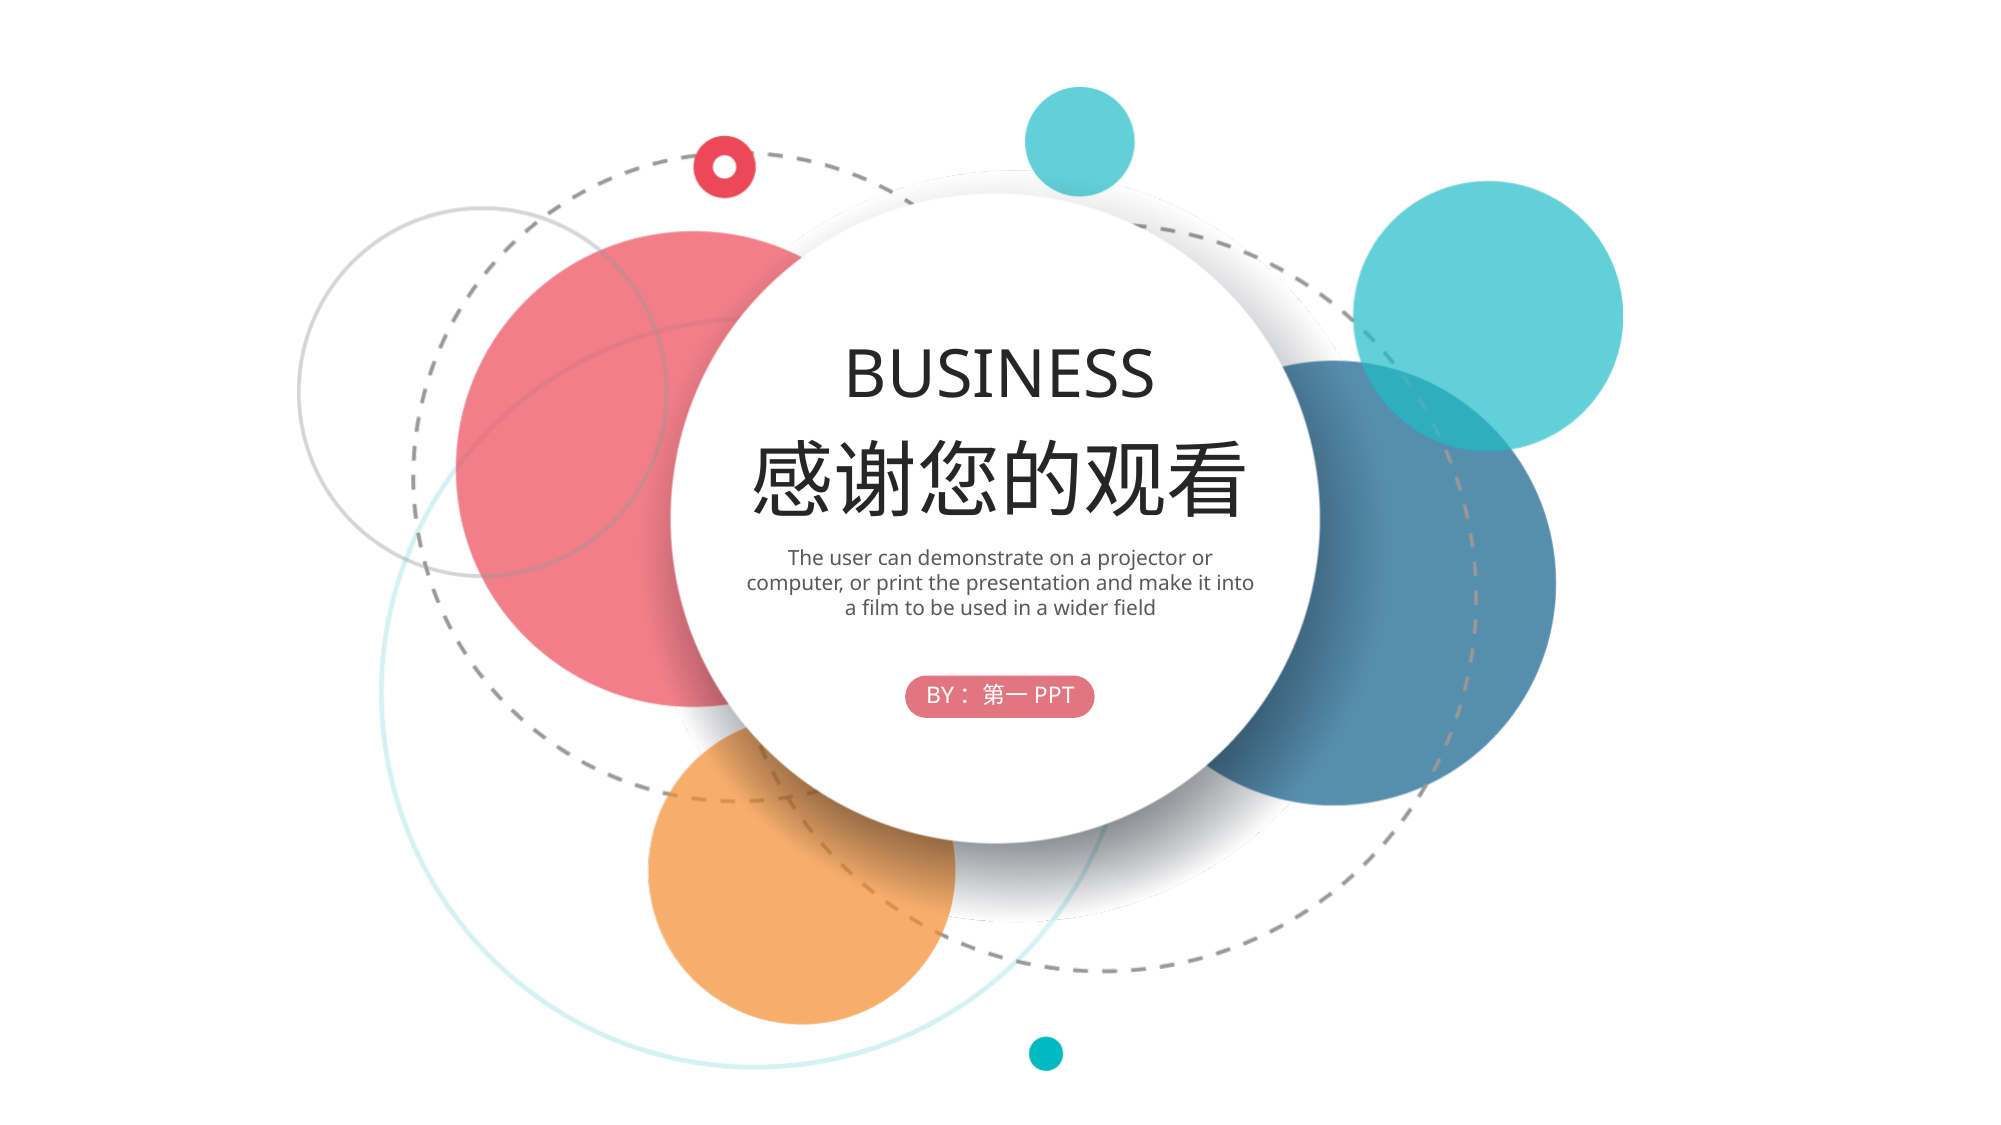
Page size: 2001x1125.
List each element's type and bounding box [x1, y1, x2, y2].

text_box [905, 673, 1095, 718]
picture [297, 87, 1623, 1071]
